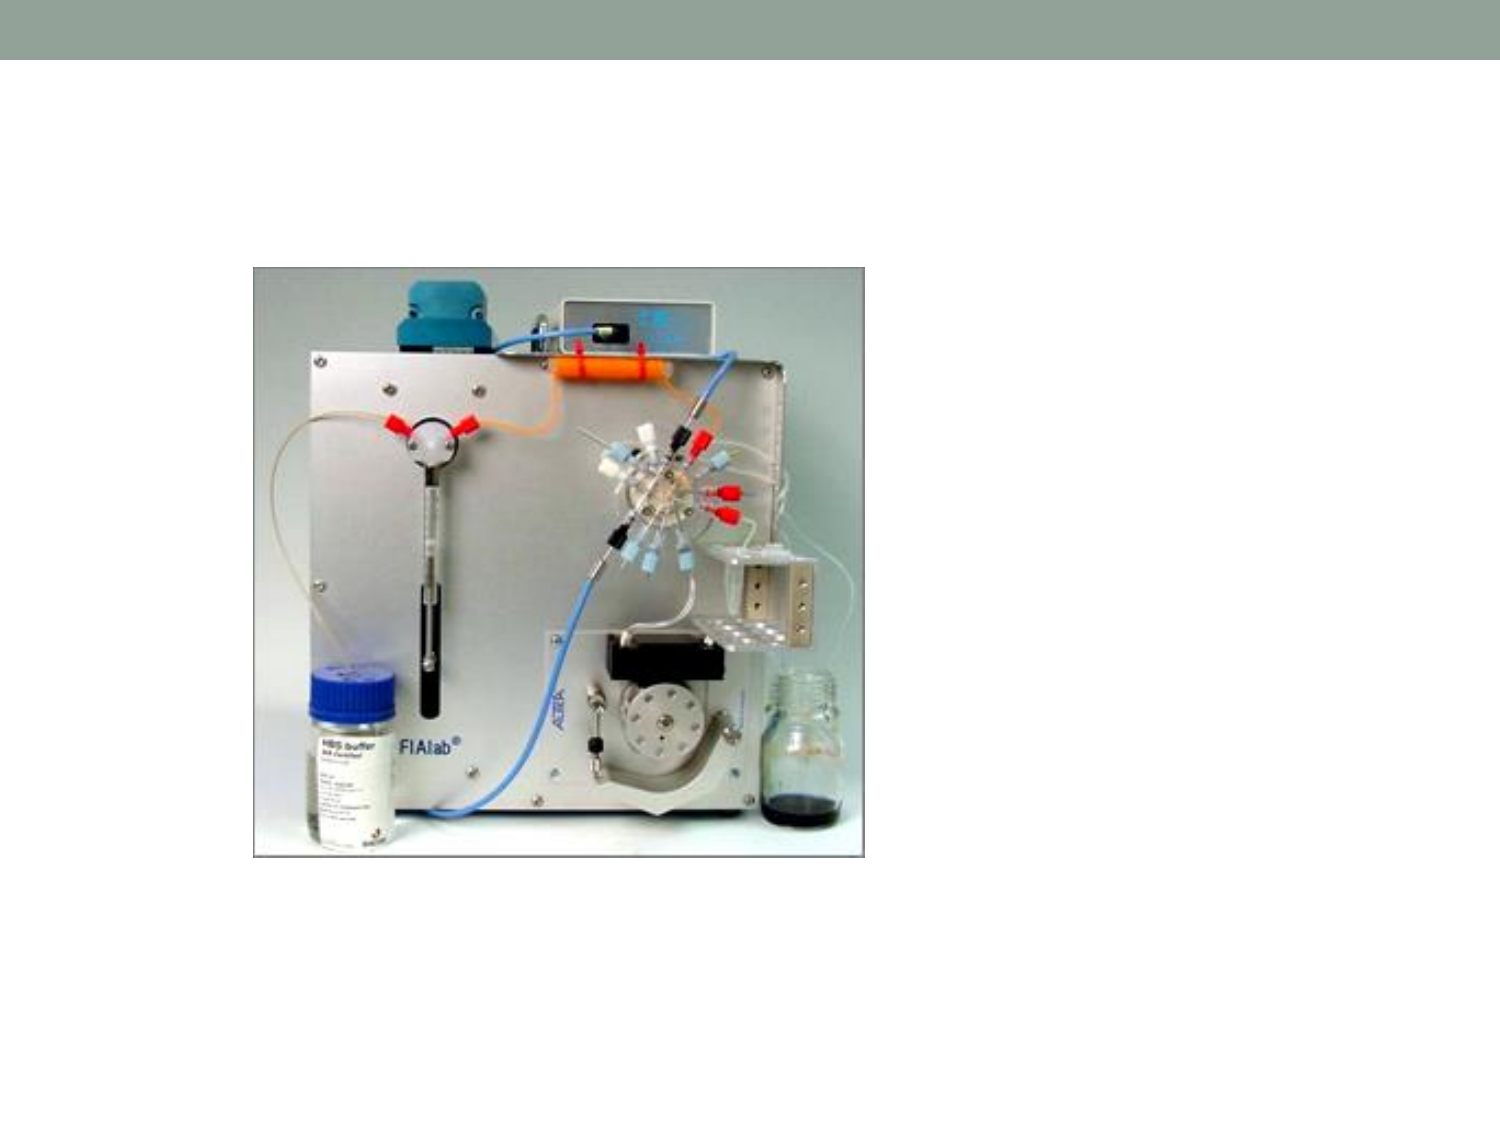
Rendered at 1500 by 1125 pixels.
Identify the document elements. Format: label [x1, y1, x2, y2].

picture [253, 266, 865, 858]
